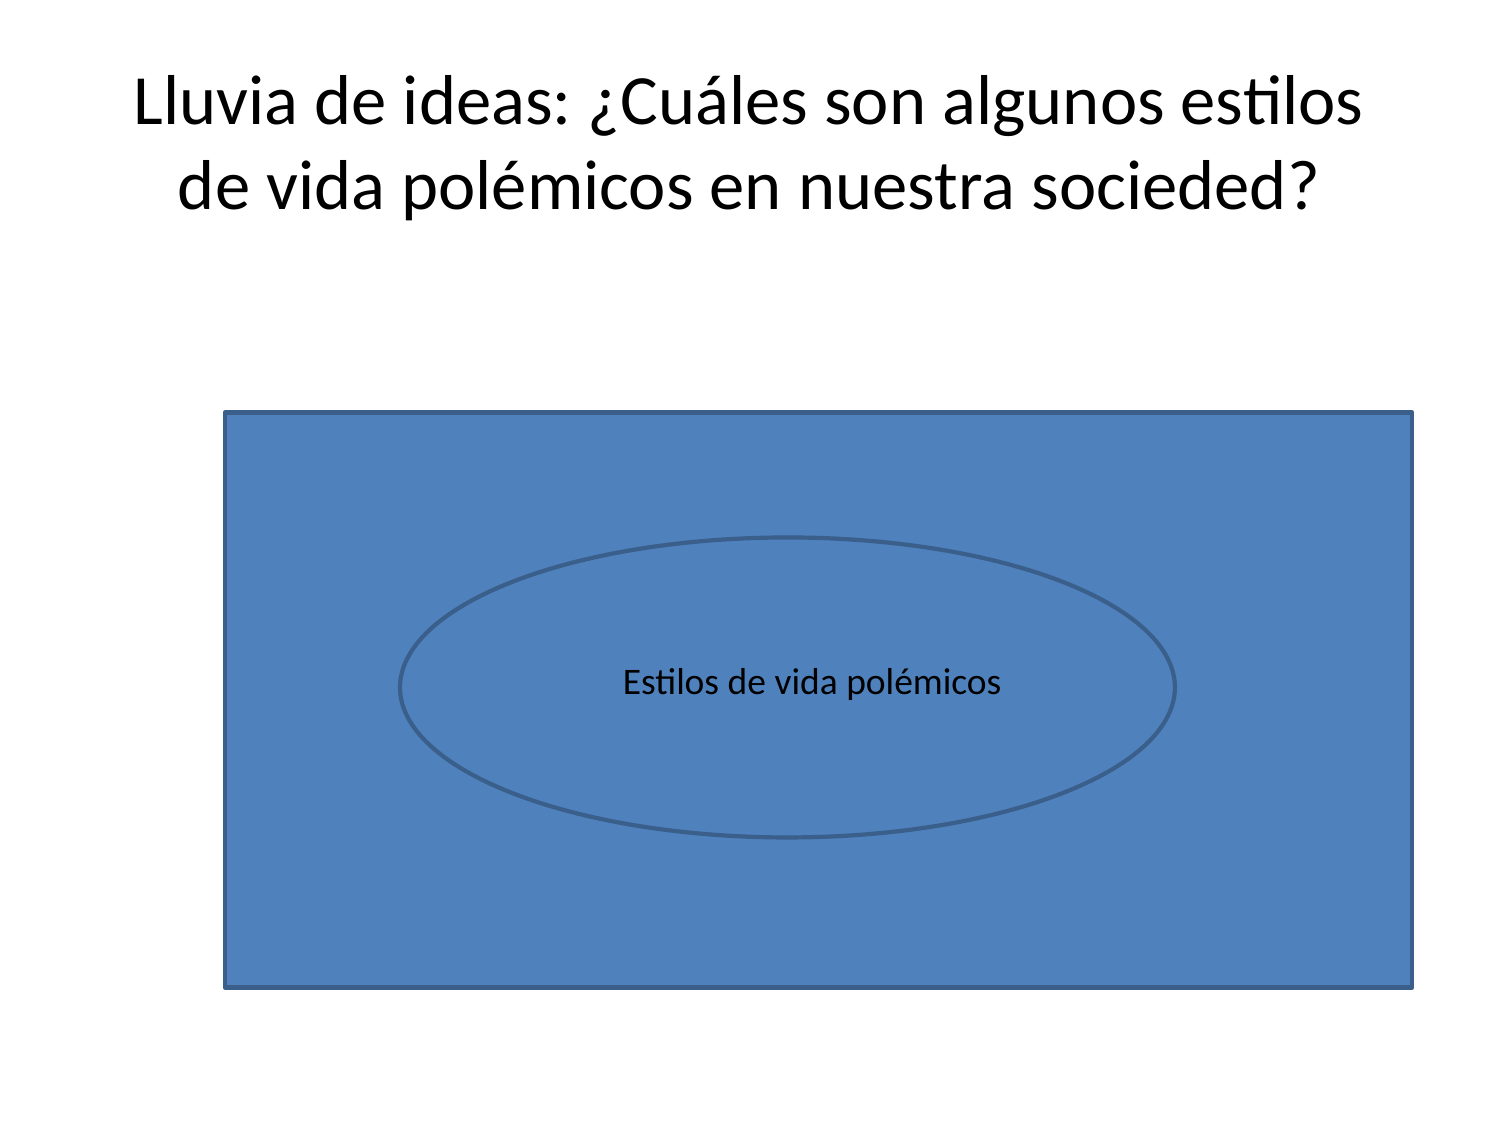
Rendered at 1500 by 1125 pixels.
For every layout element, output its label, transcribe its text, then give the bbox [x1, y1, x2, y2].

text_box [397, 535, 1178, 840]
text_box Estilos de vida polémicos [549, 649, 1075, 710]
title Lluvia de ideas: ¿Cuáles son algunos estilos de vida polémicos en nuestra socieded? [75, 45, 1425, 233]
text_box [223, 410, 1414, 990]
